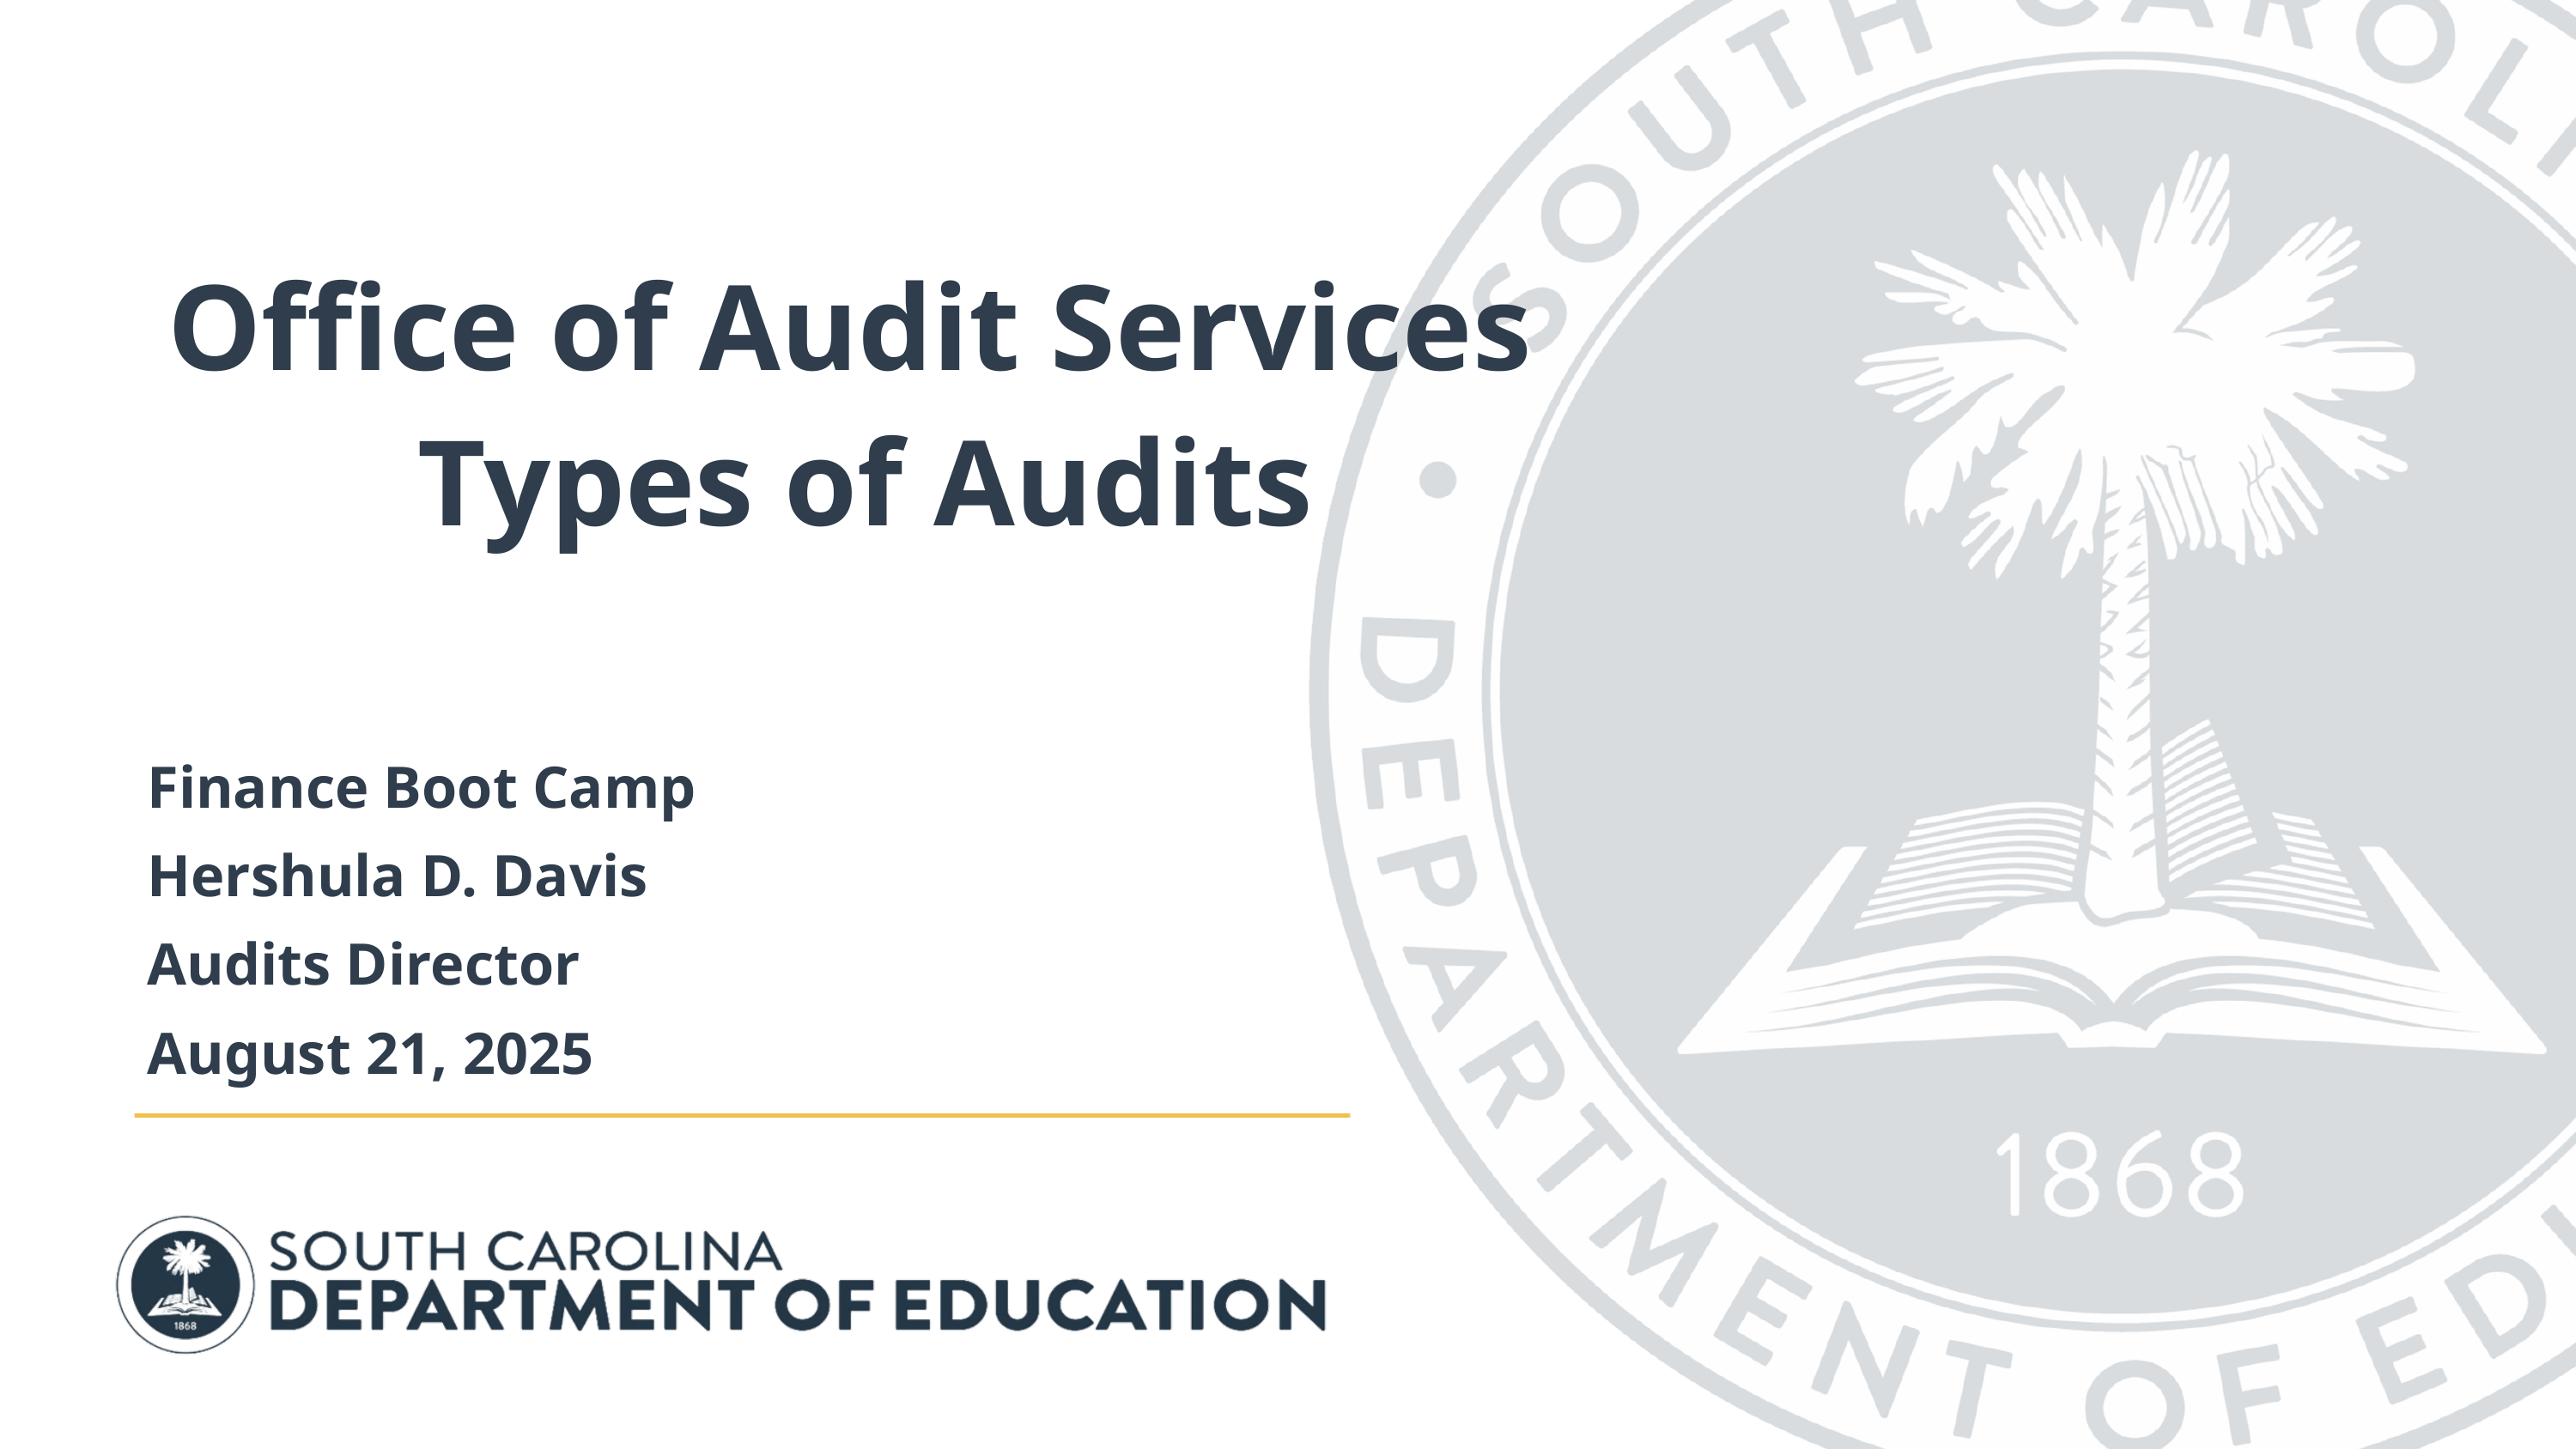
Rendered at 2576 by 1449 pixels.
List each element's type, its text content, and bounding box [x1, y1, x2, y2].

subtitle Finance Boot Camp Hershula D. Davis Audits Director August 21, 2025 [134, 743, 1595, 1093]
title Office of Audit Services Types of Audits [136, 134, 1595, 652]
picture [42, 0, 2576, 1449]
